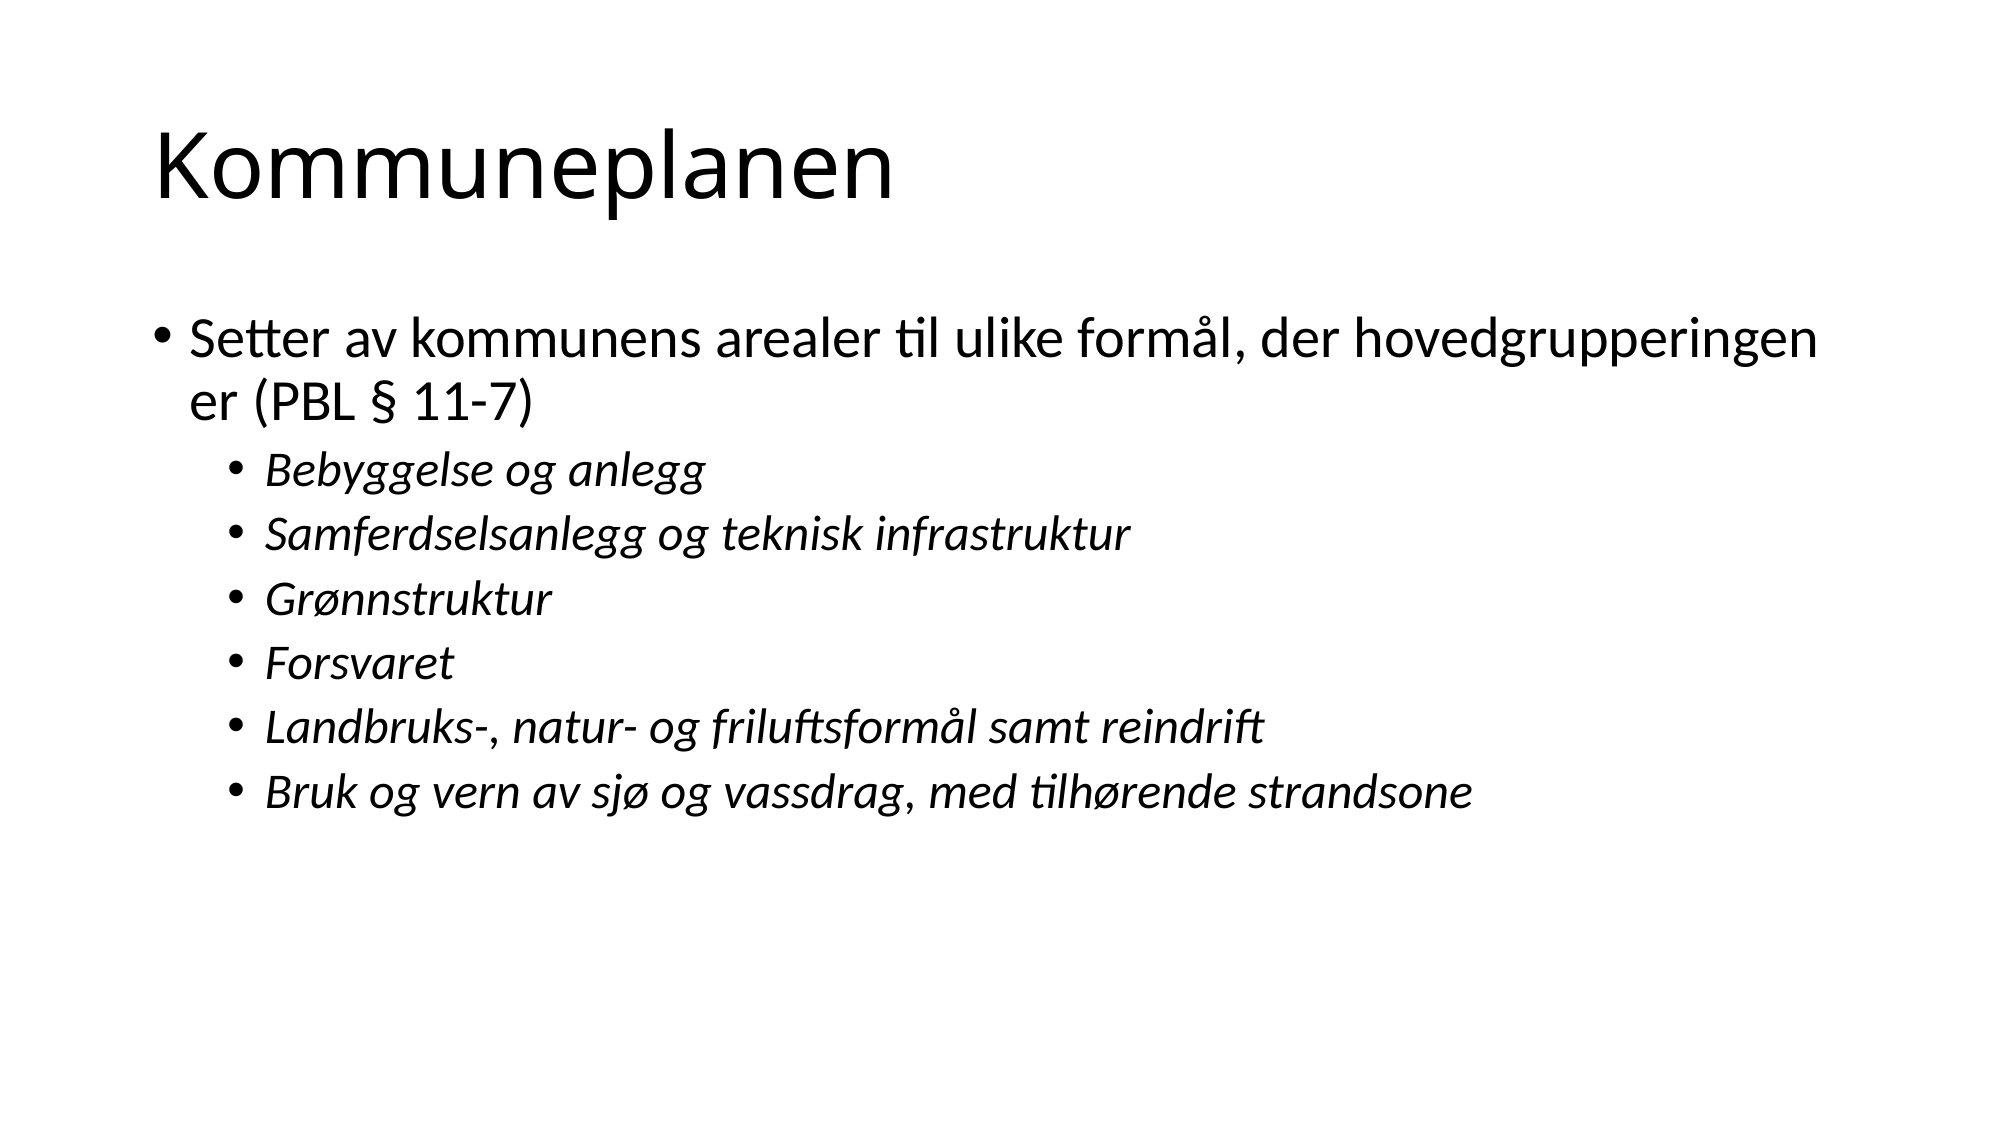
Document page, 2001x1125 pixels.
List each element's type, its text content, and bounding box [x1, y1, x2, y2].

title Kommuneplanen [137, 59, 1863, 278]
list Setter av kommunens arealer til ulike formål, der hovedgrupperingen er (PBL § 11-7) Bebyggelse og anlegg Samferdselsanlegg og teknisk infrastruktur Grønnstruktur Forsvaret Landbruks-, natur- og friluftsformål samt reindrift Bruk og vern av sjø og vassdrag, med tilhørende strandsone [137, 299, 1863, 1014]
